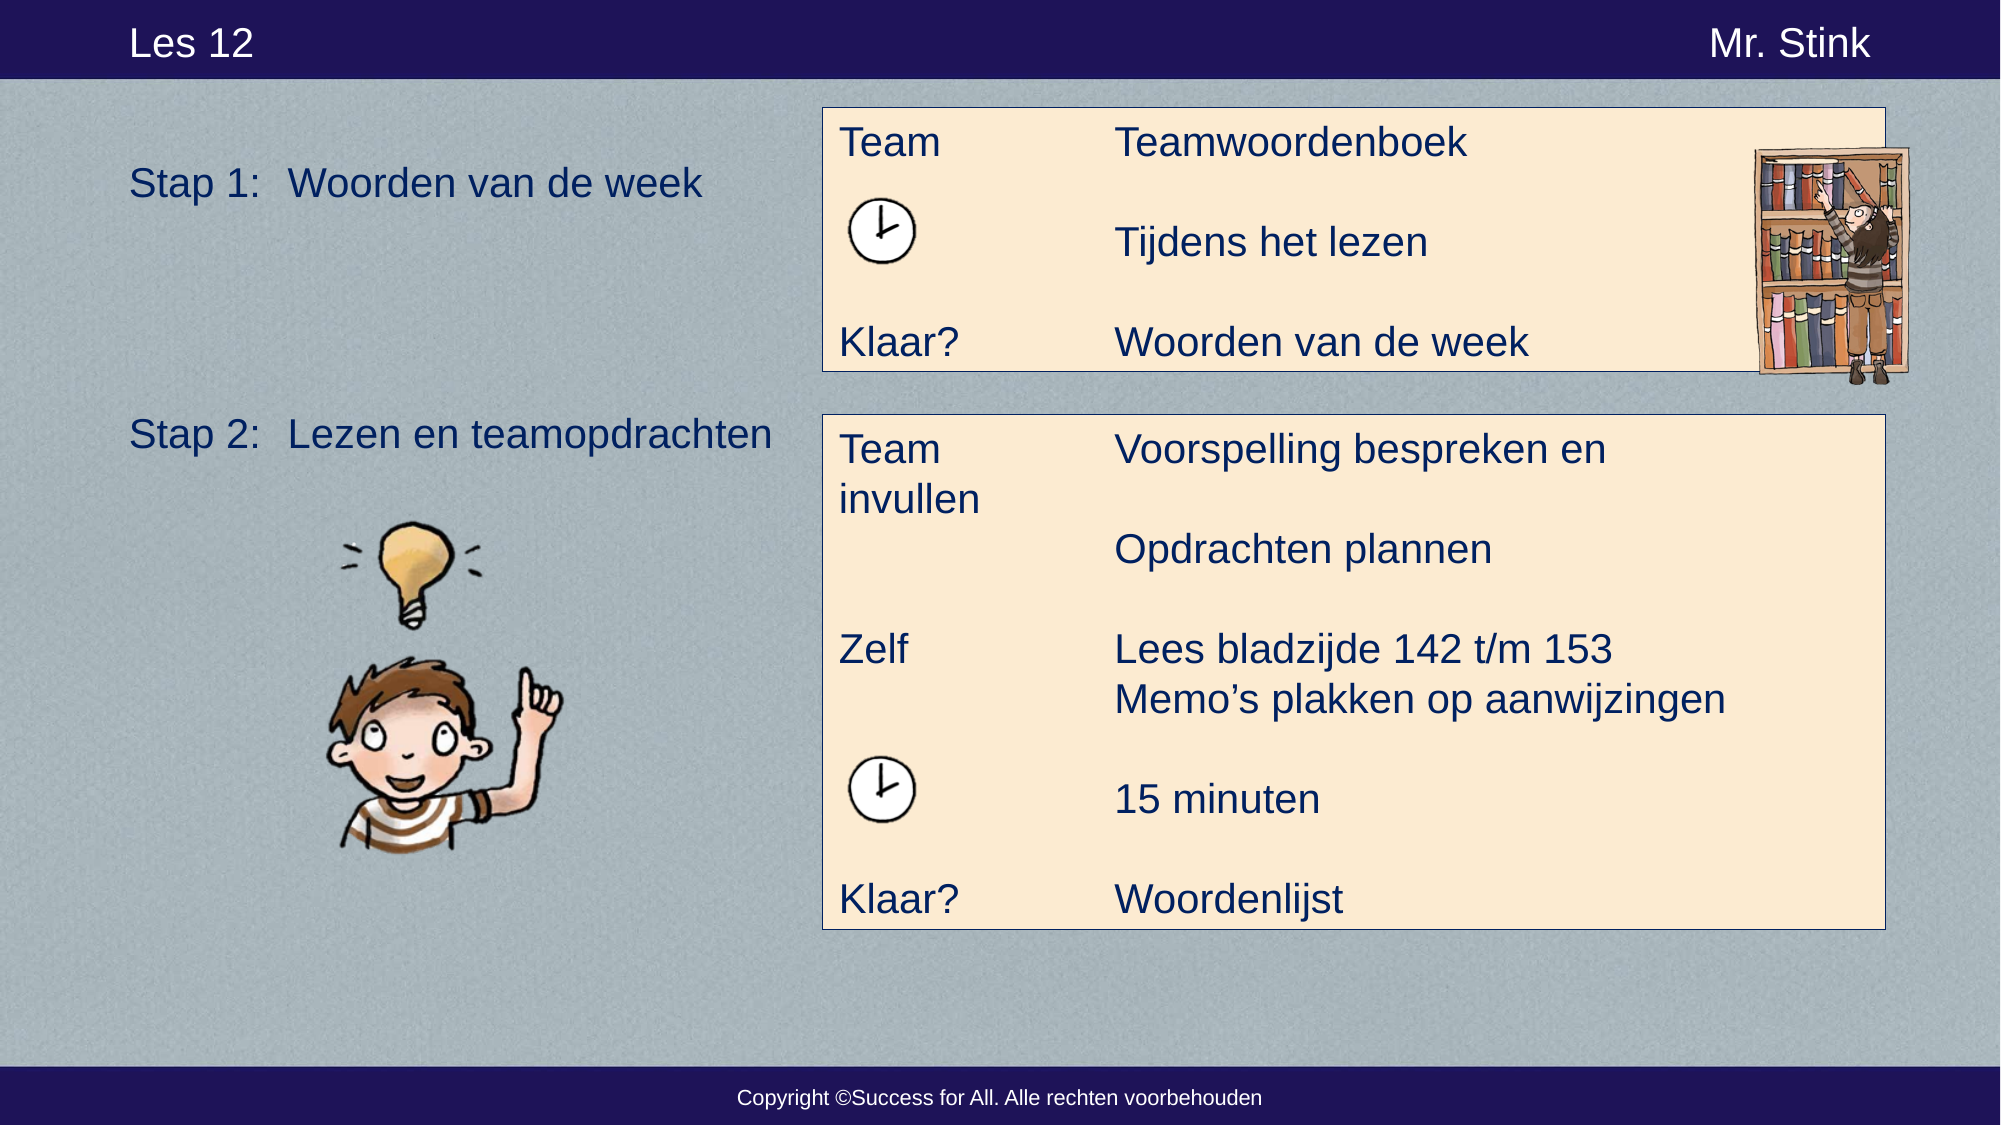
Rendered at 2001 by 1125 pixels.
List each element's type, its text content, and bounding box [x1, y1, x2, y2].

text_box Les 12 [114, 8, 354, 73]
text_box Stap 1: Woorden van de week Stap 2: Lezen en teamopdrachten [114, 148, 907, 464]
text_box Mr. Stink [999, 8, 1886, 73]
picture [0, 0, 2001, 1125]
text_box Team Voorspelling bespreken en invullen Opdrachten plannen Zelf Lees bladzijde 142 t/m 153 Memo’s plakken op aanwijzingen 15 minuten Klaar? Woordenlijst [822, 414, 1886, 930]
text_box Team Teamwoordenboek Tijdens het lezen Klaar? Woorden van de week [822, 107, 1886, 372]
text_box Copyright ©Success for All. Alle rechten voorbehouden [0, 1076, 2000, 1125]
